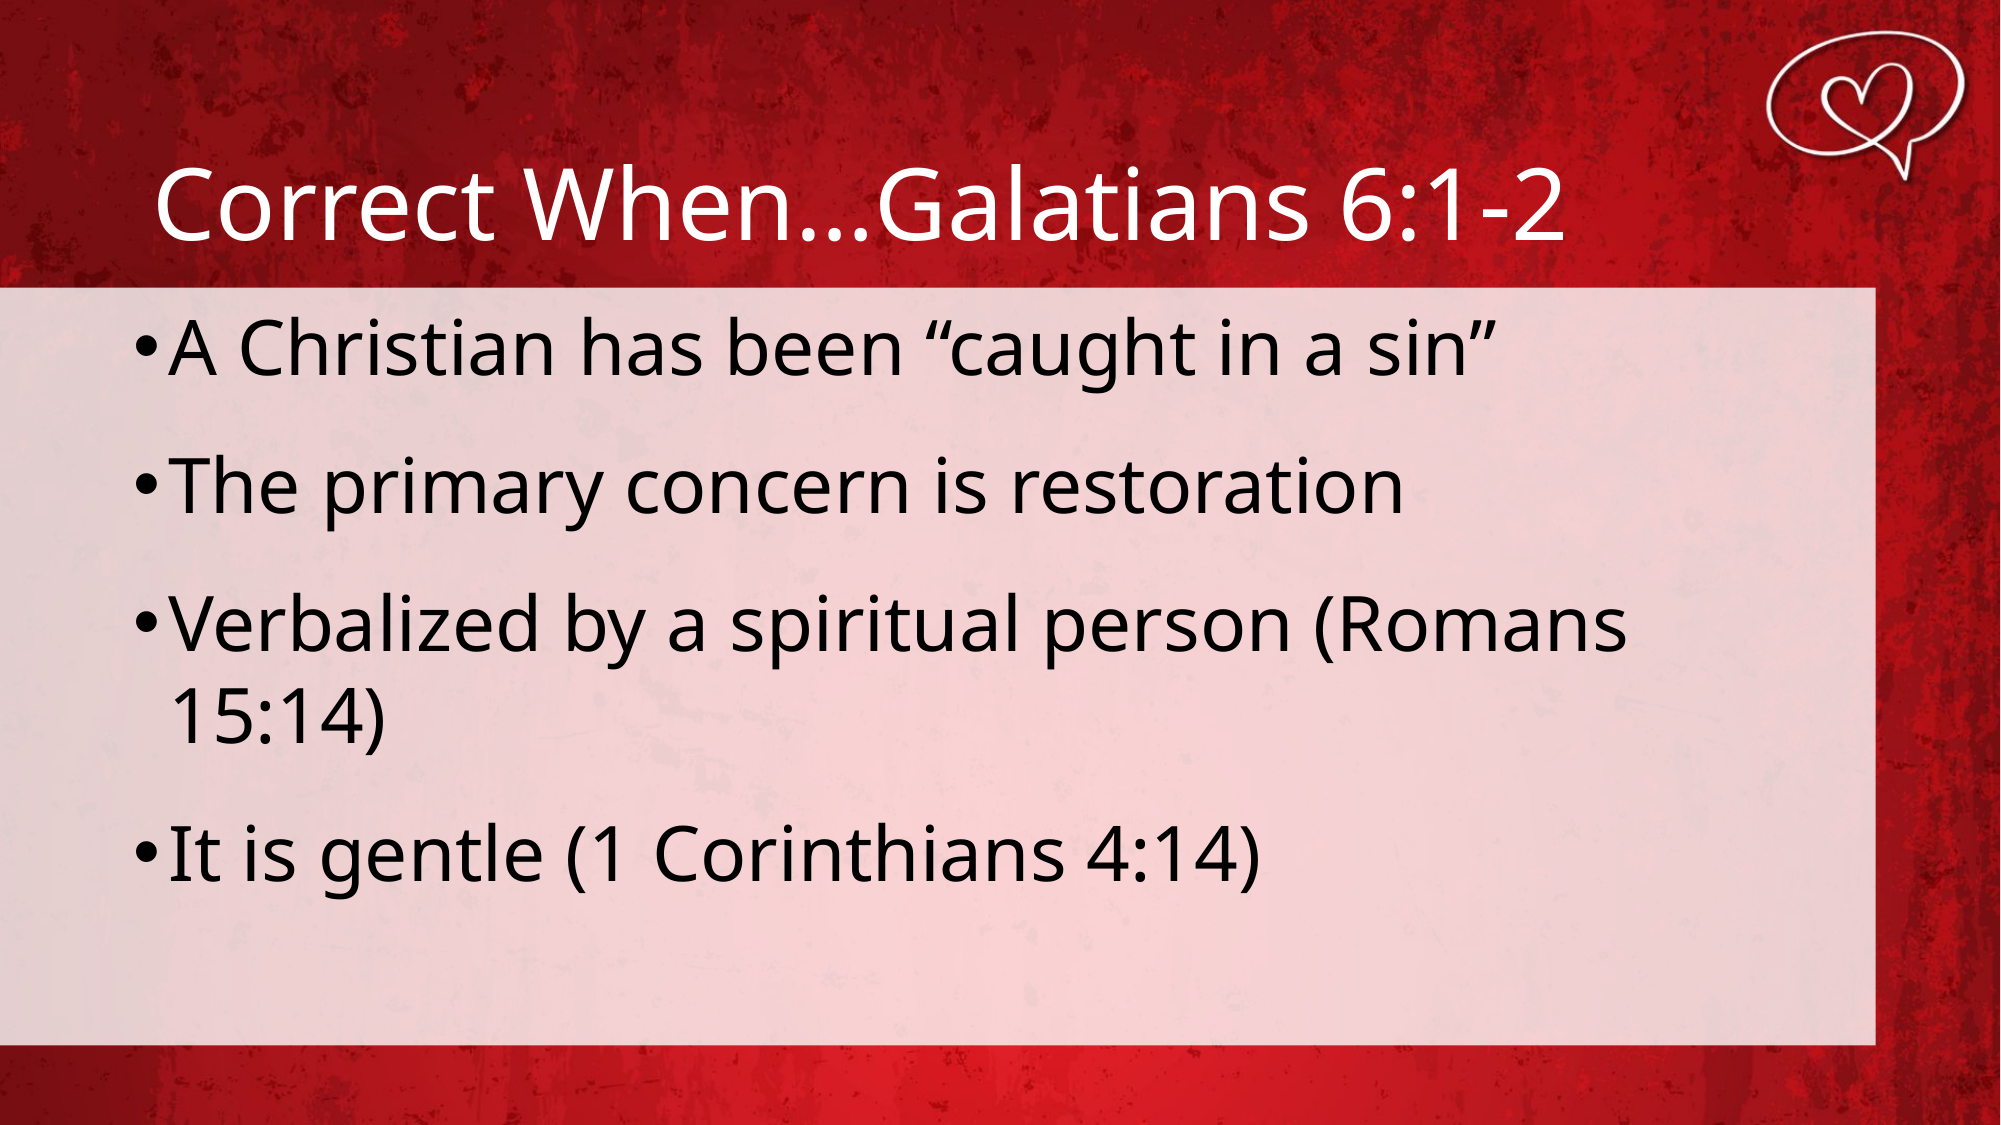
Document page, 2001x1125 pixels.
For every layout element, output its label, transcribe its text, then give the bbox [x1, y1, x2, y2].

title Correct When…Galatians 6:1-2 [137, 59, 1863, 271]
list A Christian has been “caught in a sin” The primary concern is restoration Verbalized by a spiritual person (Romans 15:14) It is gentle (1 Corinthians 4:14) [118, 289, 1817, 906]
picture [0, 0, 2001, 1125]
